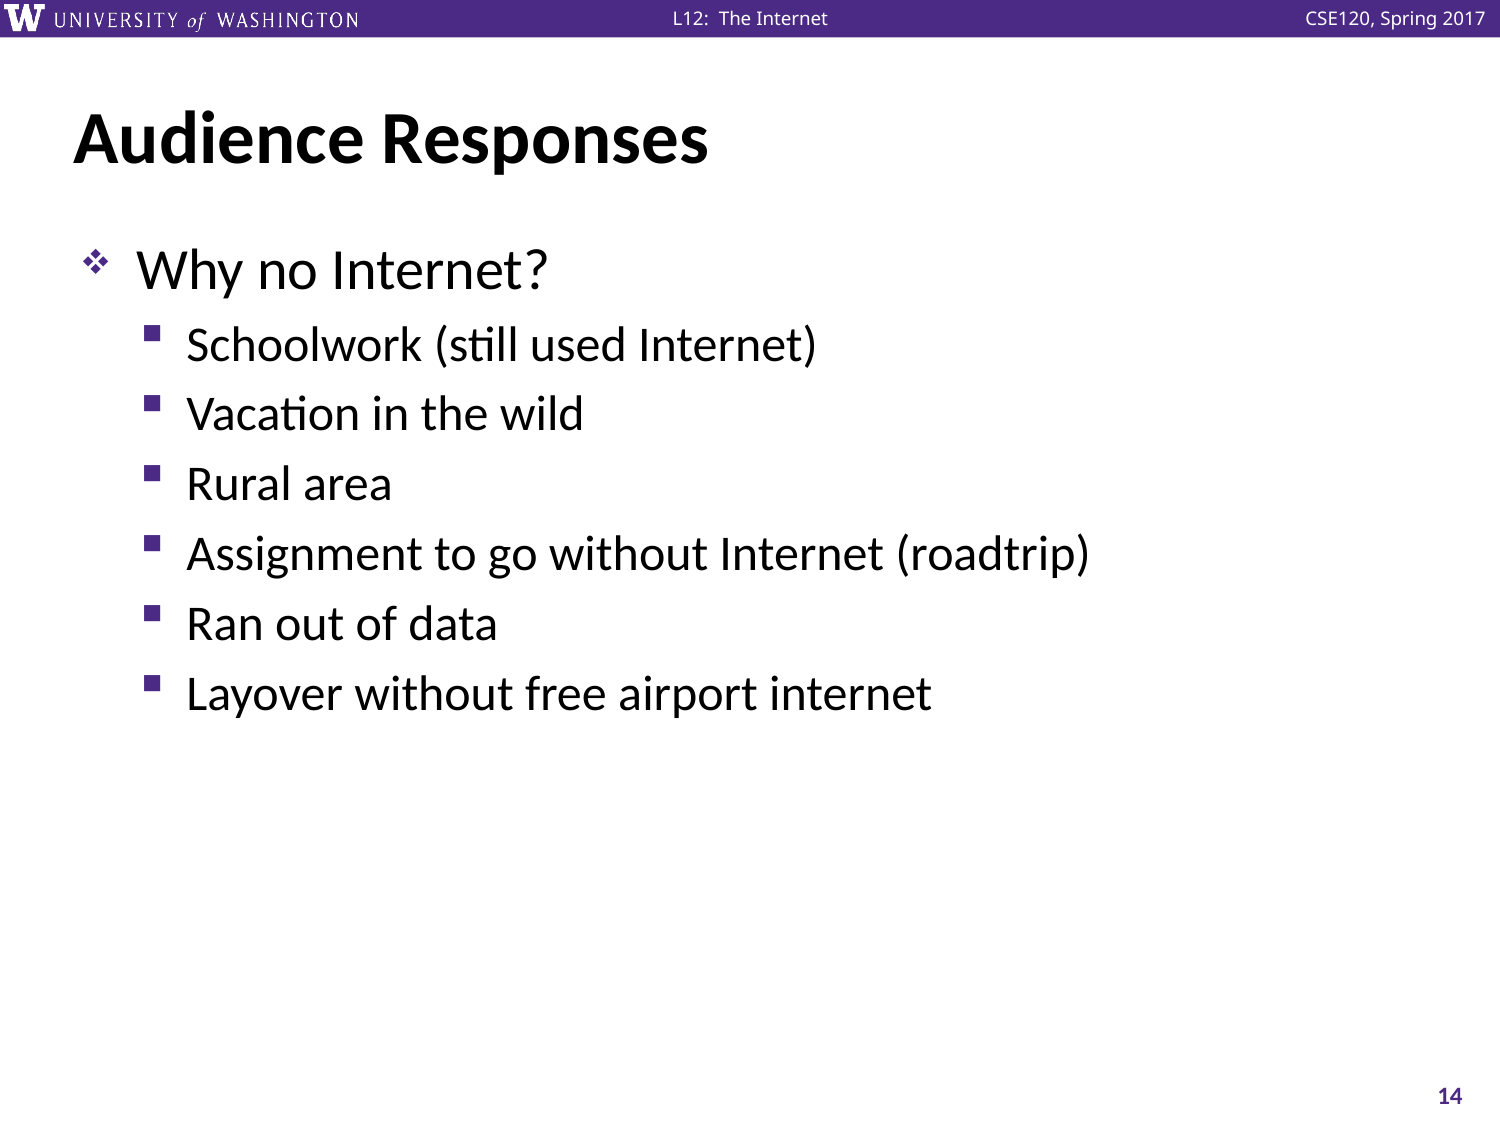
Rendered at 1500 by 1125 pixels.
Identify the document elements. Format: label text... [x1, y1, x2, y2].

slide_number 14 [1400, 1065, 1500, 1125]
title Audience Responses [58, 71, 1438, 197]
list Why no Internet? Schoolwork (still used Internet) Vacation in the wild Rural area Assignment to go without Internet (roadtrip) Ran out of data Layover without free airport internet [64, 223, 1438, 1040]
picture [4, 4, 358, 32]
